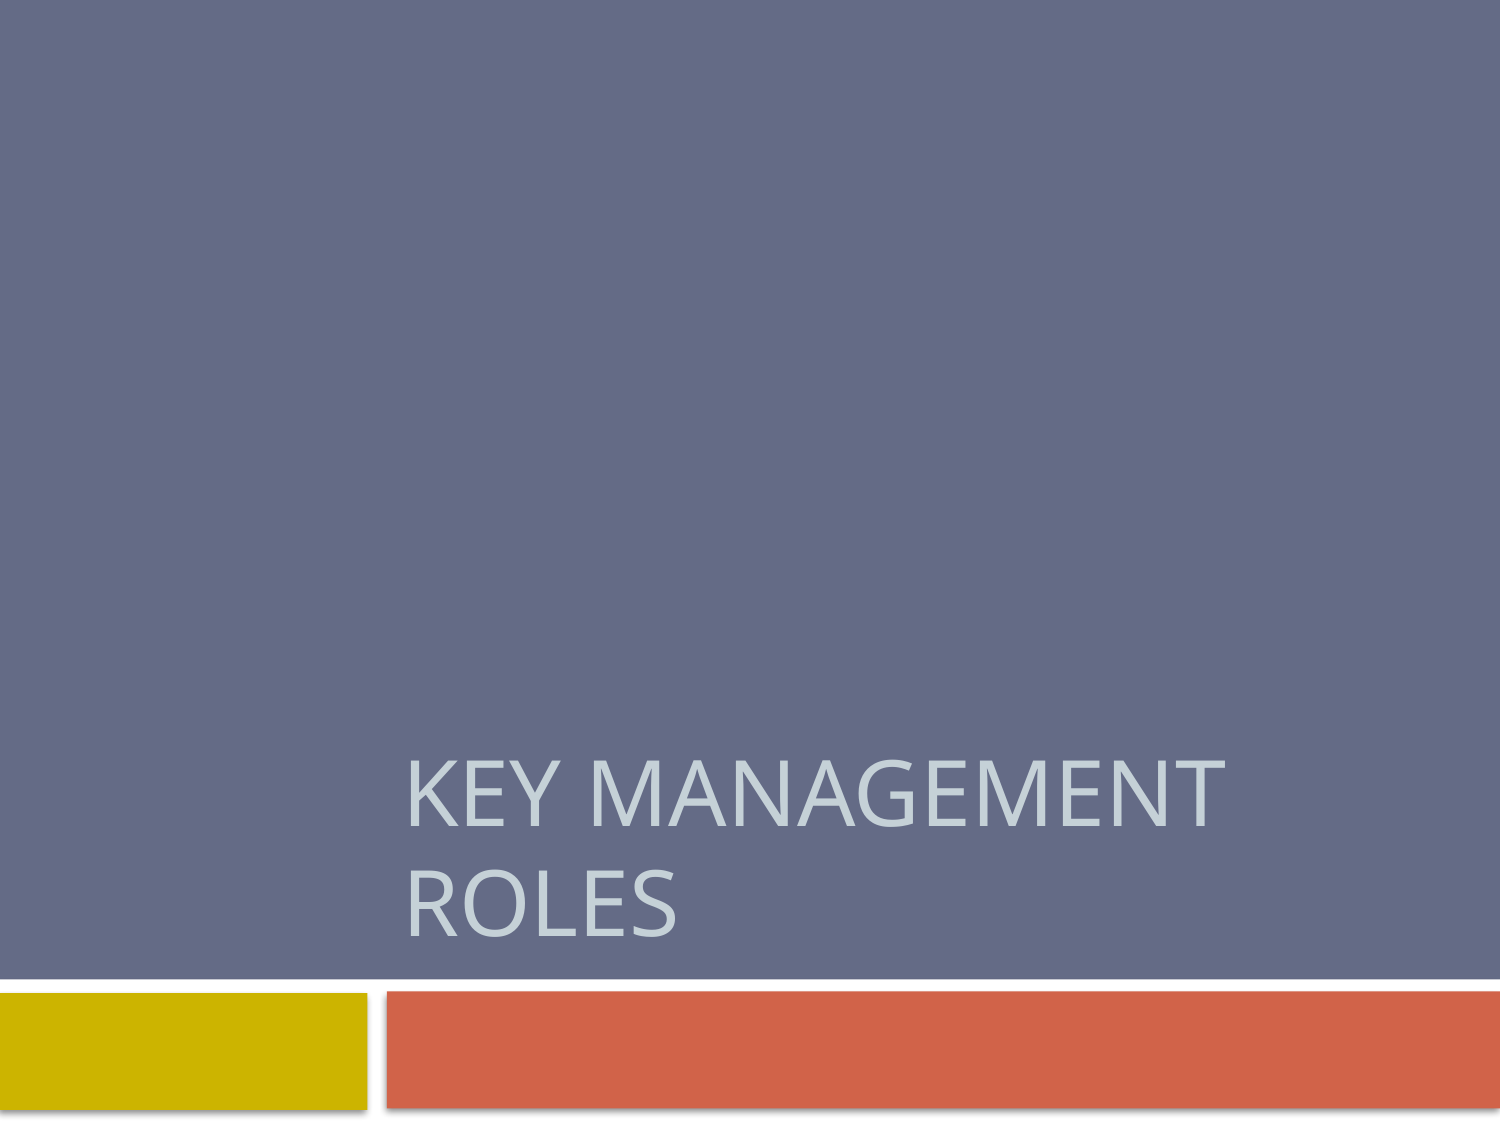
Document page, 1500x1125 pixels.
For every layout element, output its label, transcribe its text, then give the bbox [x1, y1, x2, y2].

title Key Management Roles [387, 662, 1450, 963]
